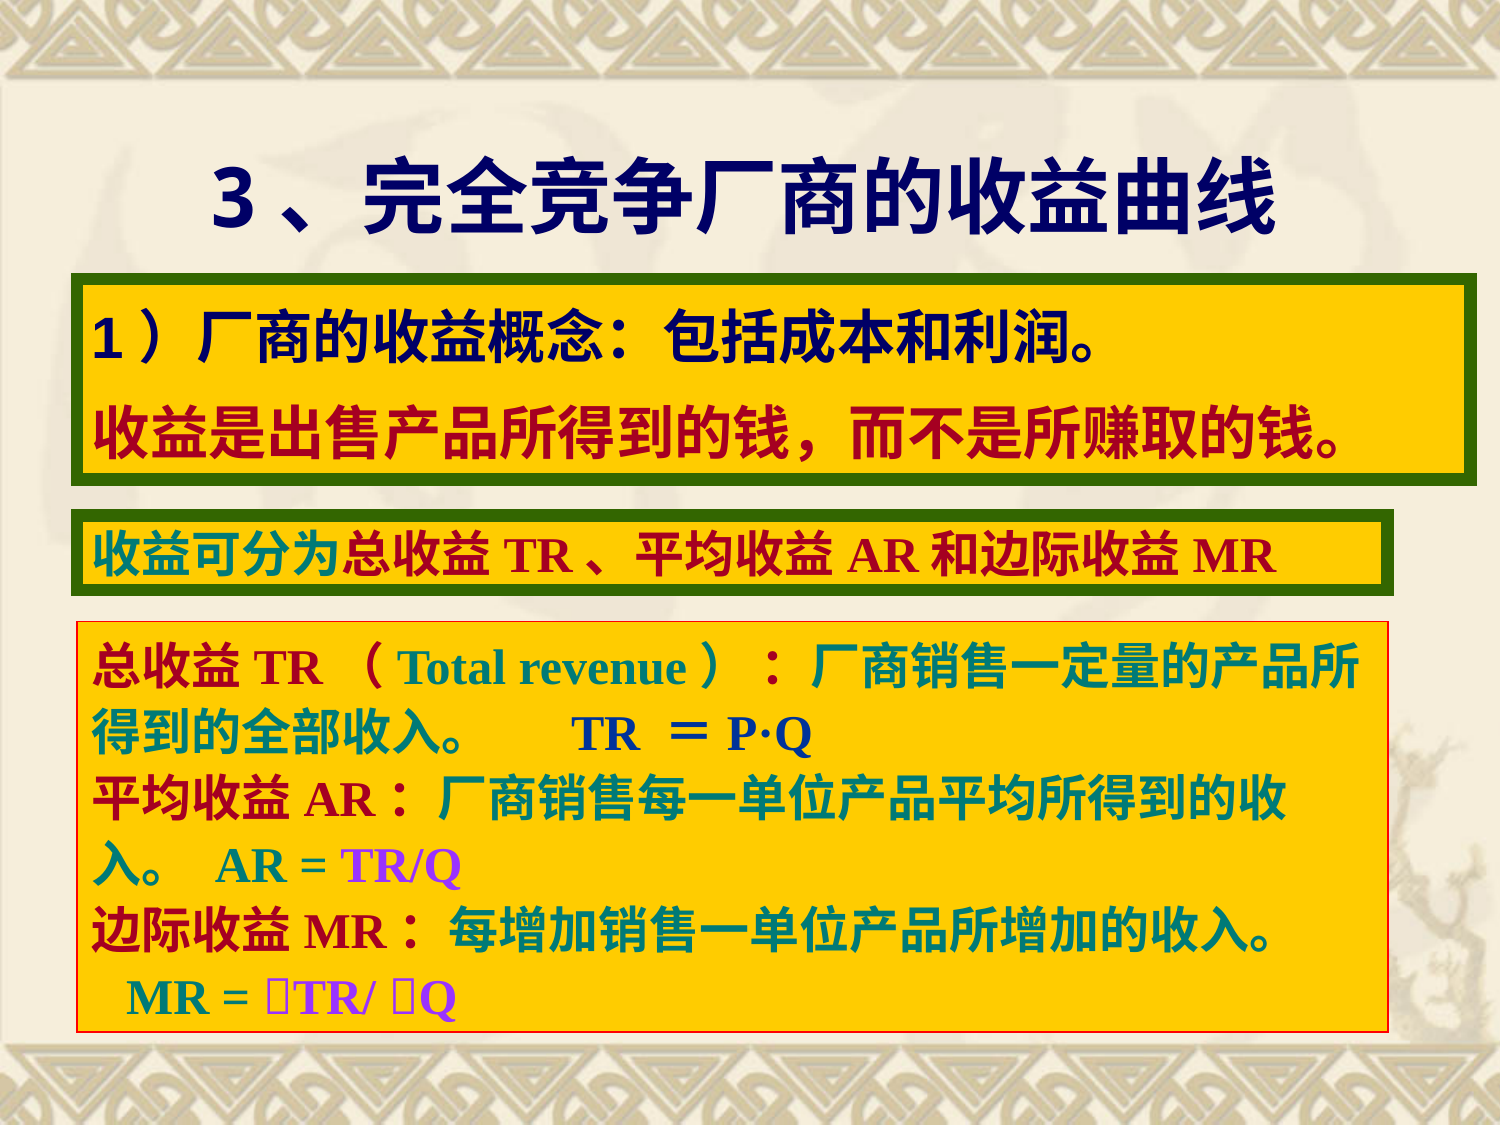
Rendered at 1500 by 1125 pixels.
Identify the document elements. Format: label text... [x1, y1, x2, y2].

text_box 总收益TR（Total revenue） ：厂商销售一定量的产品所得到的全部收入。 TR ＝P·Q 平均收益AR：厂商销售每一单位产品平均所得到的收入。 AR = TR/Q 边际收益MR：每增加销售一单位产品所增加的收入。 MR = TR/ Q [76, 621, 1388, 1033]
title 3、完全竞争厂商的收益曲线 [75, 115, 1412, 272]
text_box 收益可分为总收益TR、平均收益AR和边际收益MR [76, 515, 1388, 591]
picture [0, 0, 1500, 1125]
list 1）厂商的收益概念：包括成本和利润。 收益是出售产品所得到的钱，而不是所赚取的钱。 [76, 278, 1471, 480]
